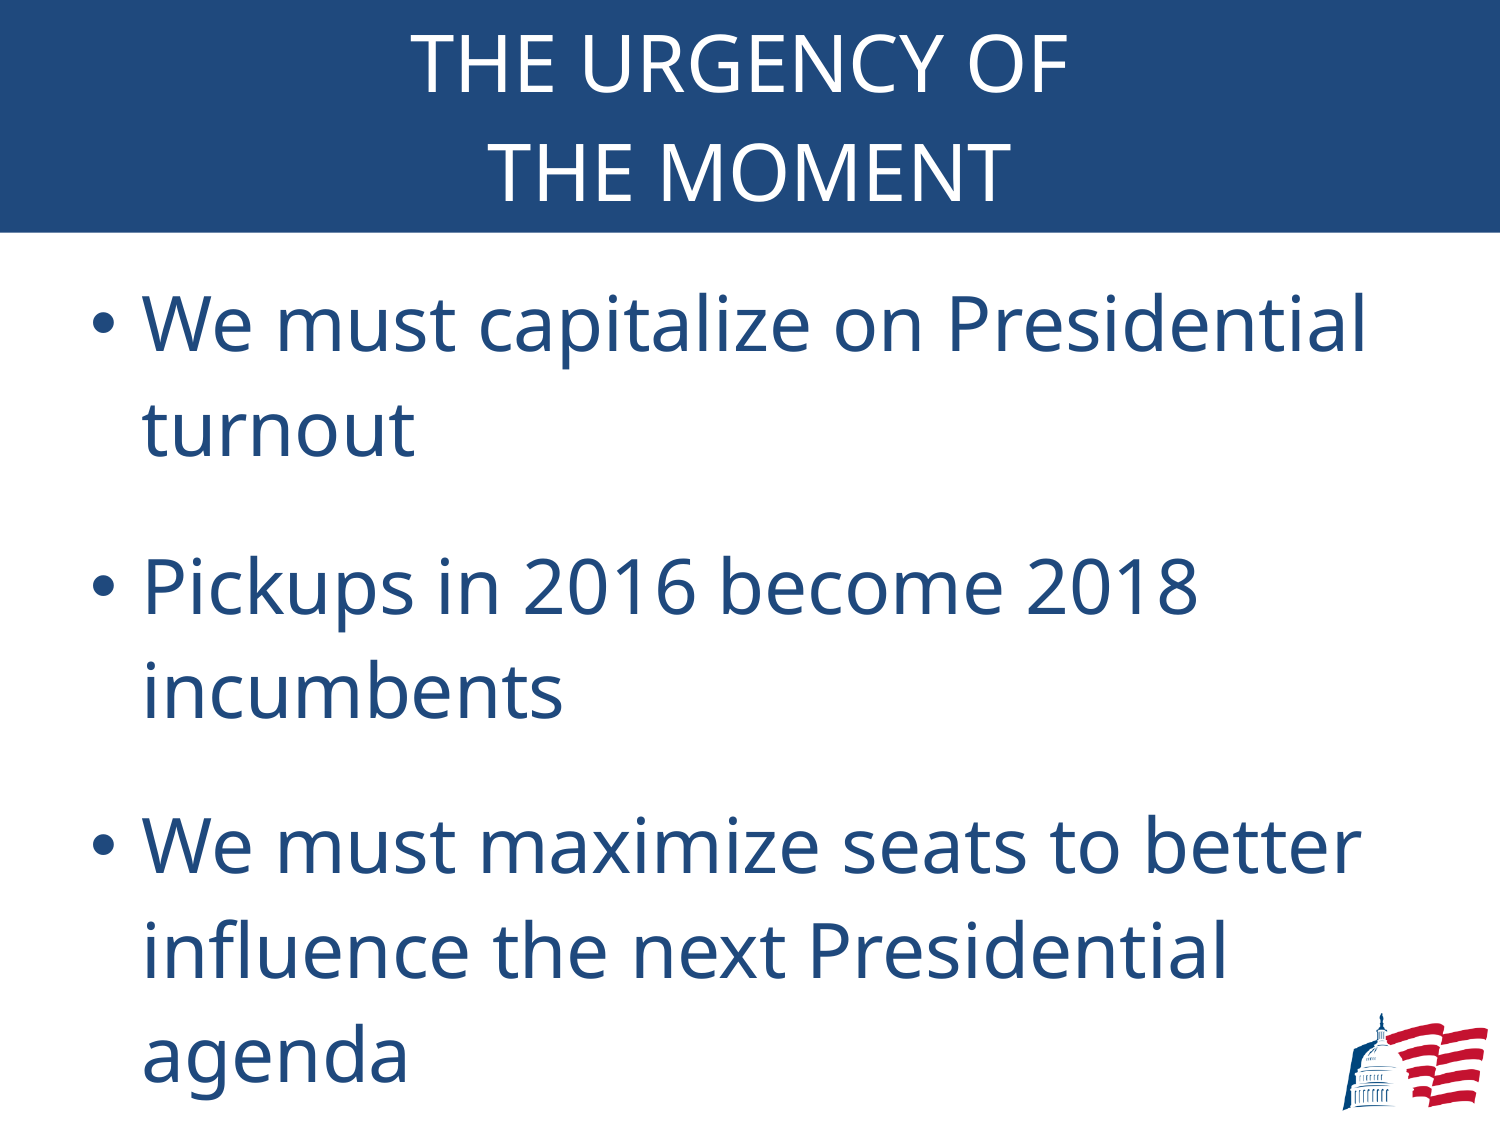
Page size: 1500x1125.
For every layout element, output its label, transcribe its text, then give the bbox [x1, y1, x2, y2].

list We must capitalize on Presidential turnout Pickups in 2016 become 2018 incumbents We must maximize seats to better influence the next Presidential agenda [75, 262, 1425, 1113]
title The Urgency of the Moment [0, 0, 1500, 233]
picture [1425, 1012, 1494, 1112]
